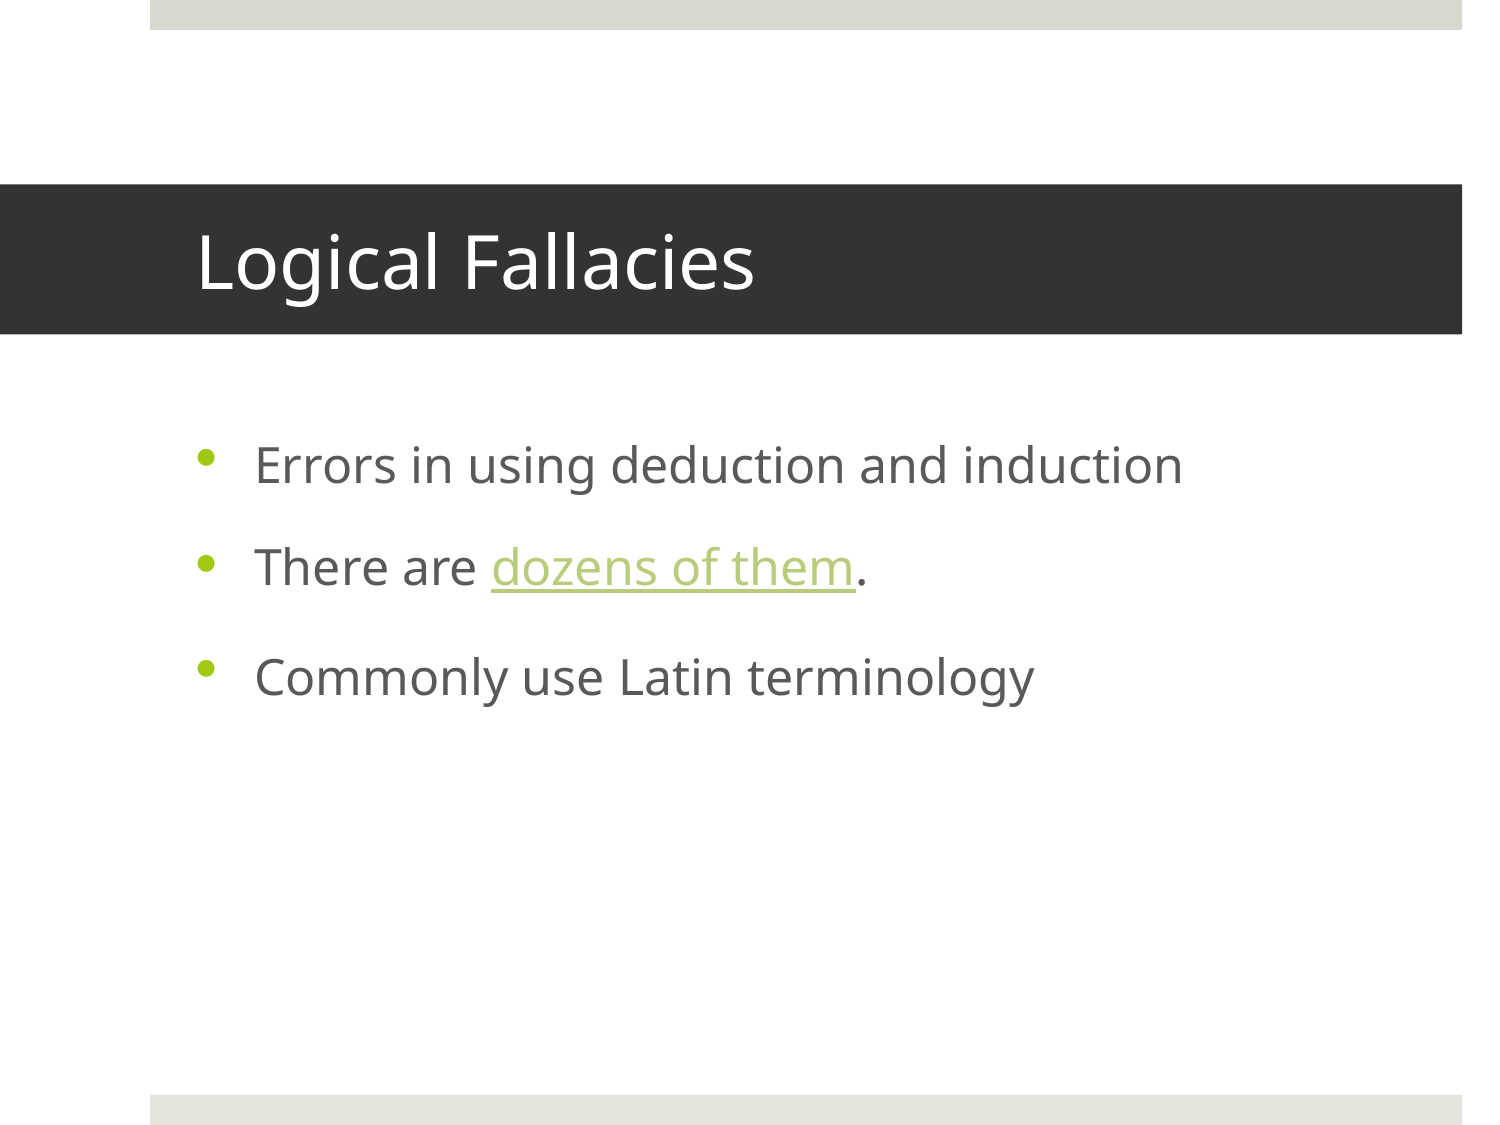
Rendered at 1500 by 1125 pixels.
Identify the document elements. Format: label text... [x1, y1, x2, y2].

title Logical Fallacies [0, 184, 1463, 335]
list Errors in using deduction and induction There are dozens of them. Commonly use Latin terminology [182, 425, 1432, 1028]
